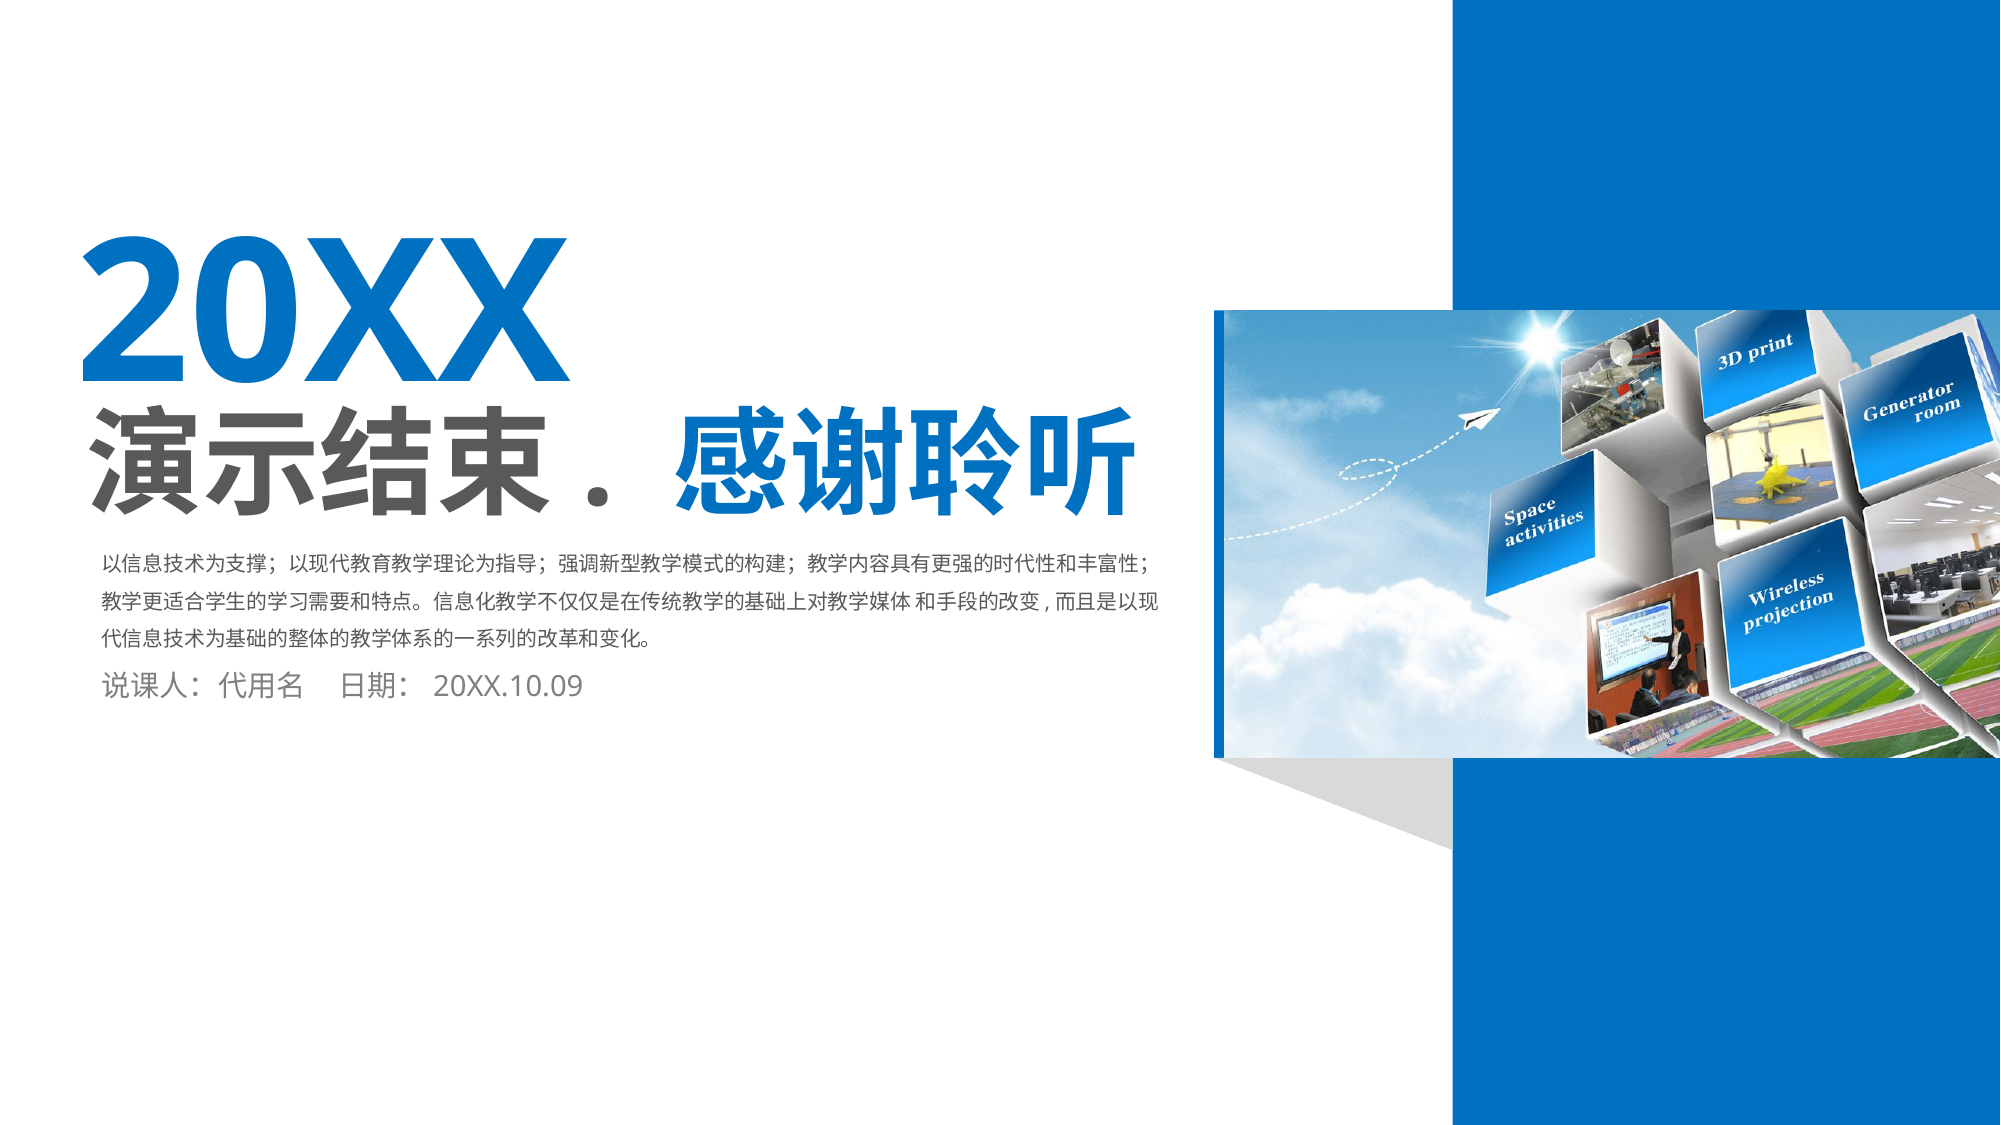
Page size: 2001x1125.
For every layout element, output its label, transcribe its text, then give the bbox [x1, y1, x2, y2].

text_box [1214, 0, 2000, 1125]
text_box 以信息技术为支撑；以现代教育教学理论为指导；强调新型教学模式的构建；教学内容具有更强的时代性和丰富性；教学更适合学生的学习需要和特点。信息化教学不仅仅是在传统教学的基础上对教学媒体 和手段的改变,而且是以现代信息技术为基础的整体的教学体系的一系列的改革和变化。 [86, 530, 1187, 658]
text_box 说课人：代用名 日期：20XX.10.09 [85, 656, 832, 713]
text_box 演示结束. 感谢聆听 [86, 389, 1214, 530]
text_box 20XX [60, 173, 622, 429]
picture [1224, 310, 2000, 758]
